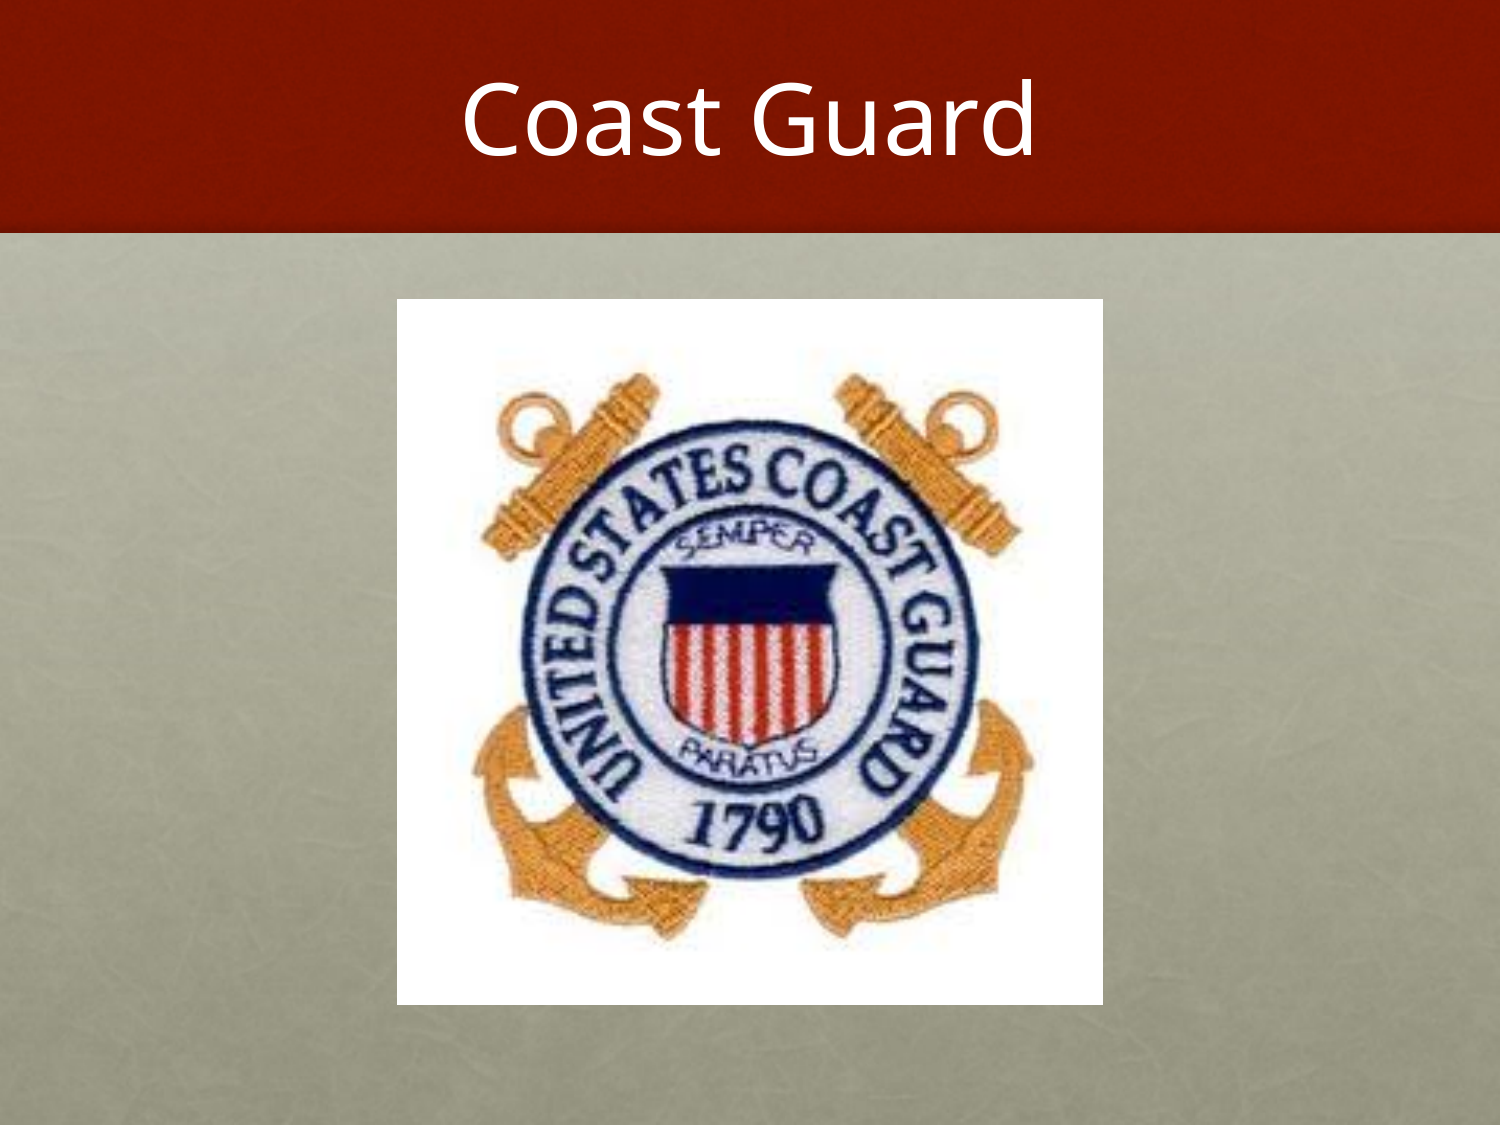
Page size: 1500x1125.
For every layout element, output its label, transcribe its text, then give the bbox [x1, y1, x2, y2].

picture [0, 214, 1500, 1125]
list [127, 299, 1373, 1006]
title Coast Guard [127, 10, 1372, 221]
